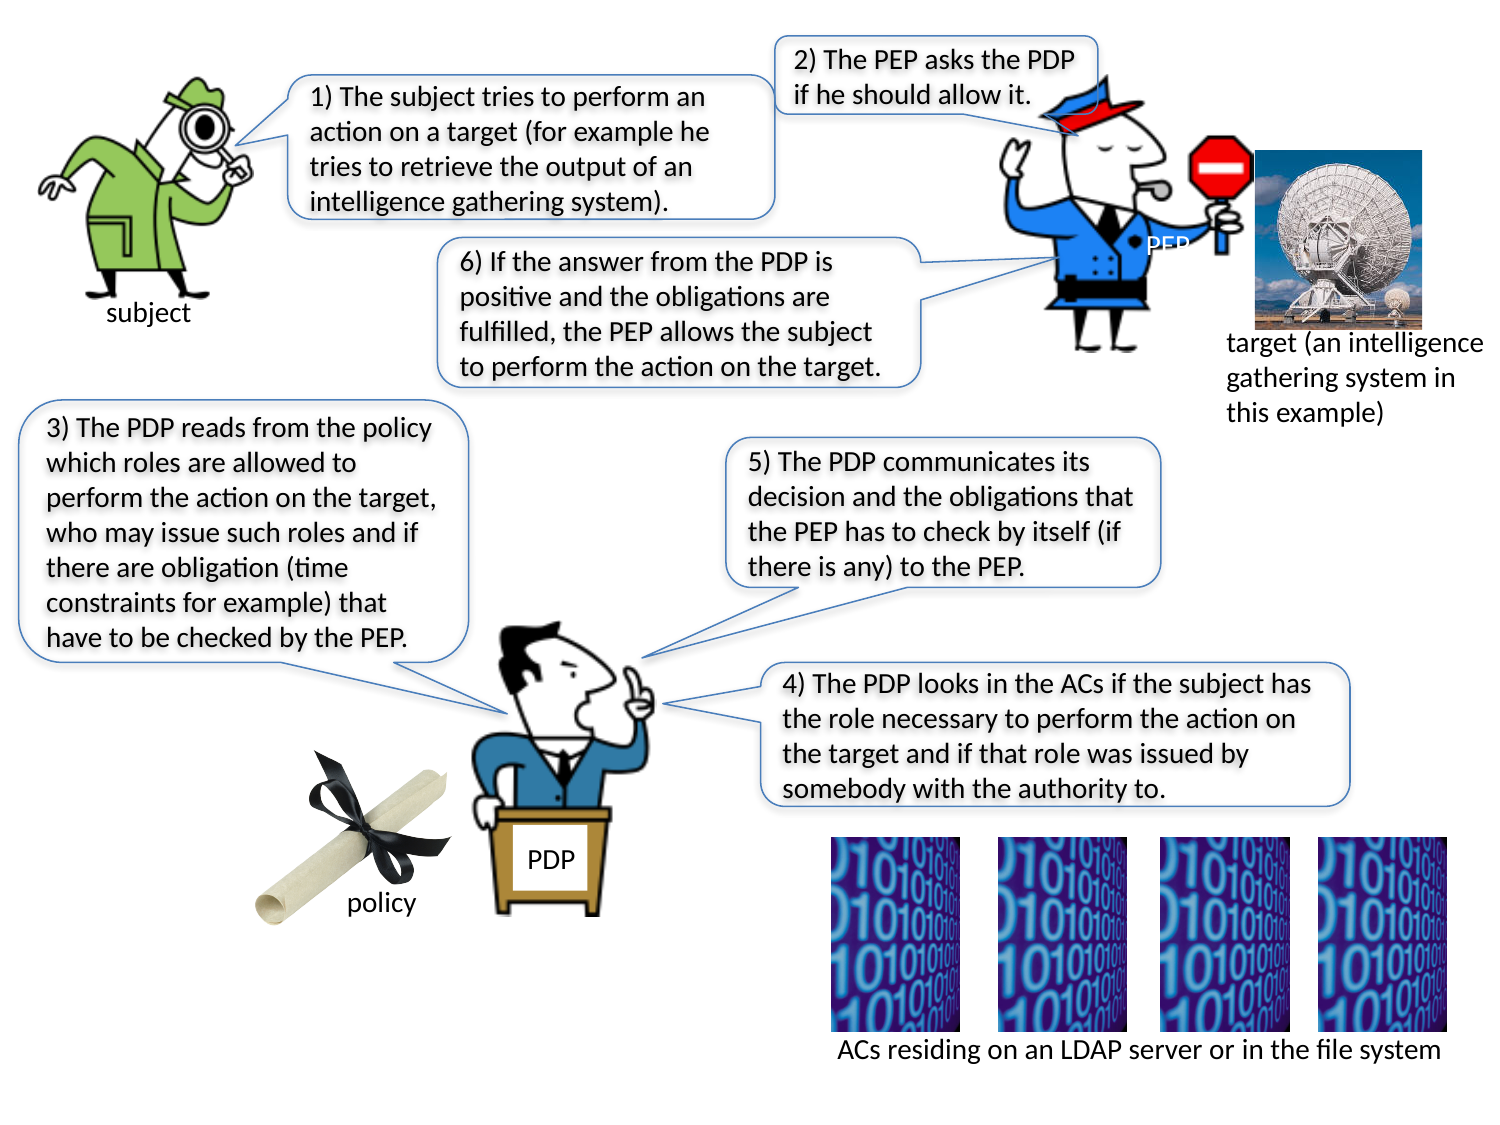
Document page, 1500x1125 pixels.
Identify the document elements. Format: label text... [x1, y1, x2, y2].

picture [37, 74, 254, 301]
picture [1160, 837, 1290, 1032]
picture [998, 837, 1127, 1032]
text_box 5) The PDP communicates its decision and the obligations that the PEP has to check by itself (if there is any) to the PEP. [660, 436, 1162, 654]
text_box 3) The PDP reads from the policy which roles are allowed to perform the action on the target, who may issue such roles and if there are obligation (time constraints for example) that have to be checked by the PEP. [17, 399, 470, 705]
text_box 1) The subject tries to perform an action on a target (for example he tries to retrieve the output of an intelligence gathering system). [257, 74, 776, 221]
picture [1318, 837, 1448, 1032]
text_box subject [91, 309, 207, 337]
picture [998, 74, 1423, 354]
picture [252, 748, 454, 927]
text_box 2) The PEP asks the PDP if he should allow it. [774, 35, 1099, 121]
picture [830, 837, 960, 1032]
text_box 6) If the answer from the PDP is positive and the obligations are fulfilled, the PEP allows the subject to perform the action on the target. [436, 236, 993, 389]
text_box target (an intelligence gathering system in this example) [1211, 316, 1500, 436]
picture [468, 620, 657, 917]
text_box ACs residing on an LDAP server or in the file system [822, 1022, 1457, 1073]
text_box 4) The PDP looks in the ACs if the subject has the role necessary to perform the action on the target and if that role was issued by somebody with the authority to. [662, 661, 1351, 808]
